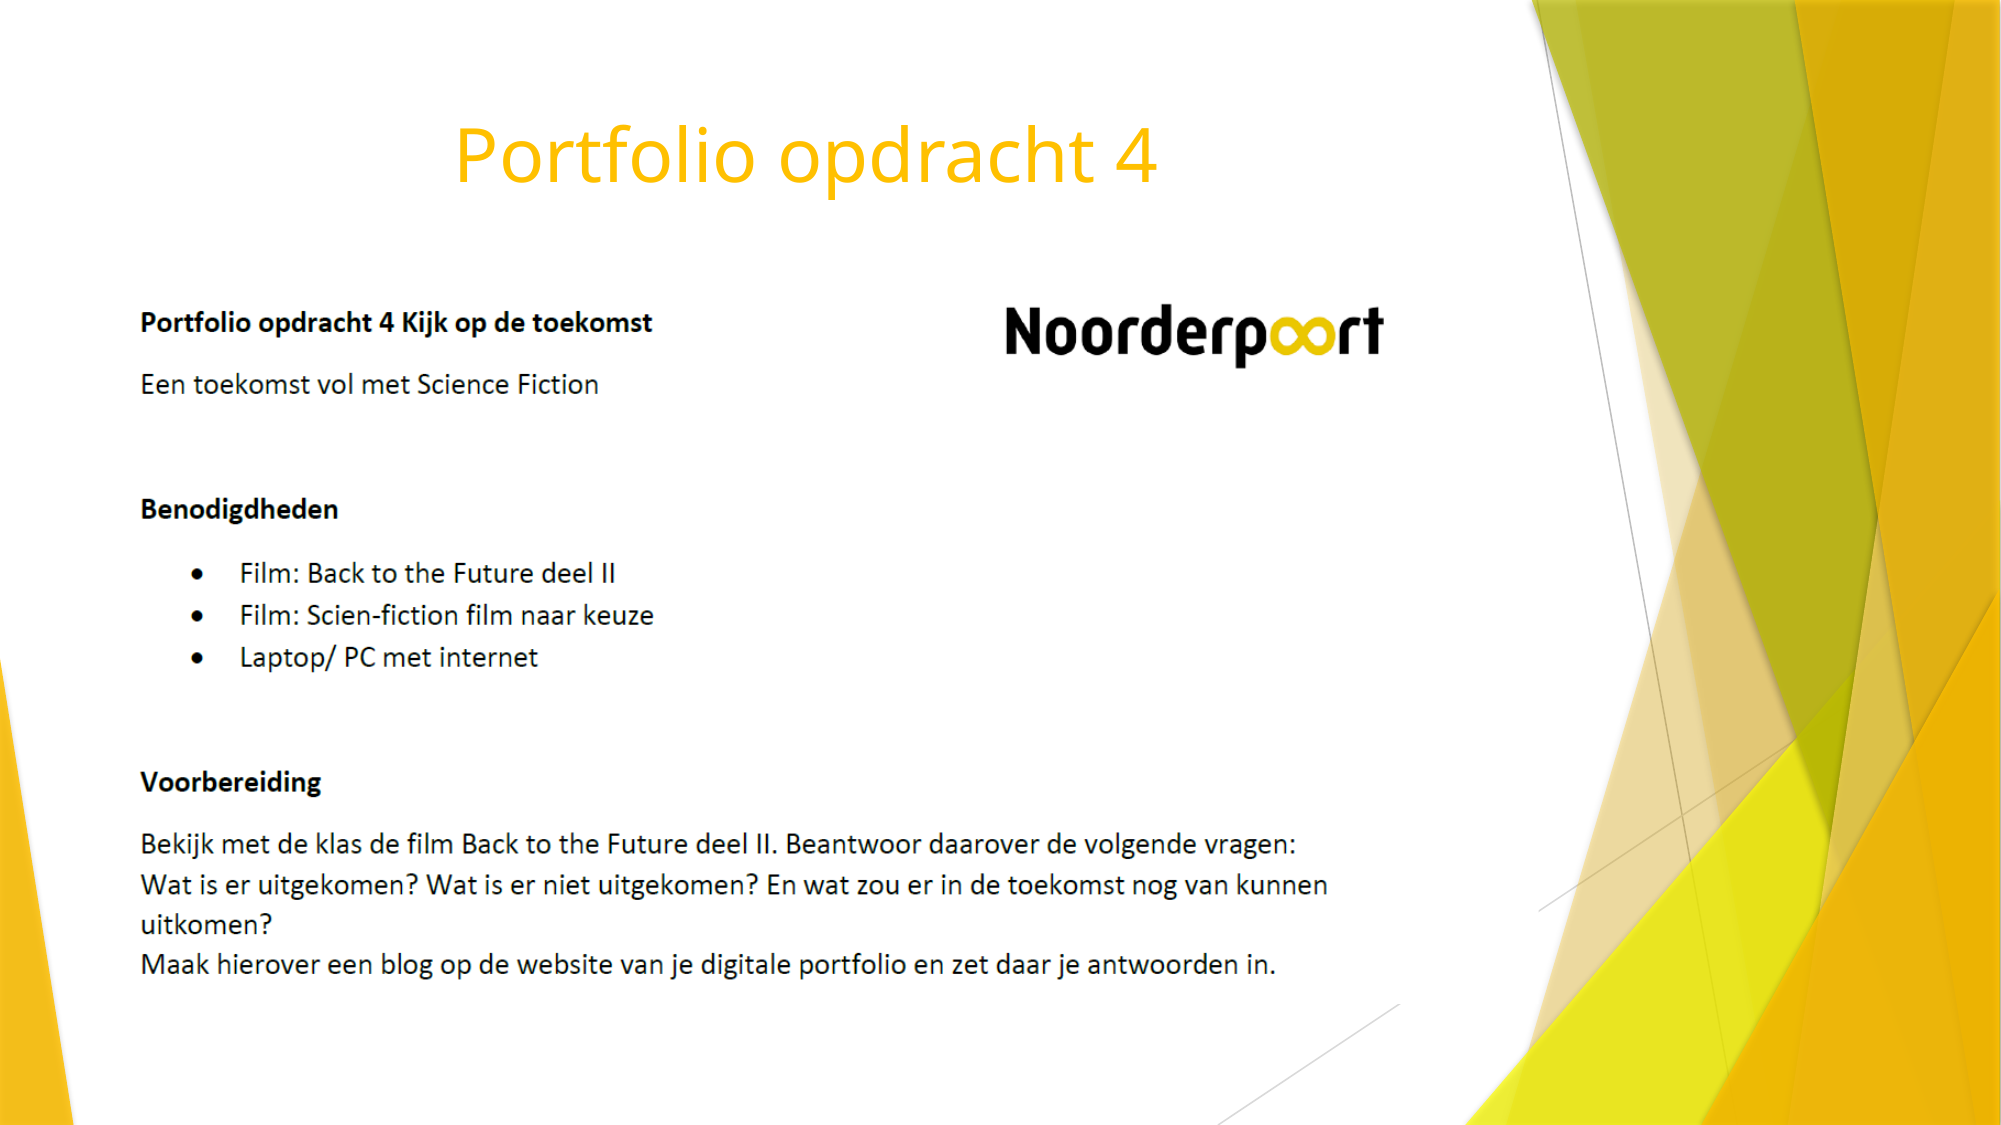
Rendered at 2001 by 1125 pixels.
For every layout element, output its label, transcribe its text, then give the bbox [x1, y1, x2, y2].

title Portfolio opdracht 4 [111, 99, 1522, 257]
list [57, 258, 1540, 1005]
